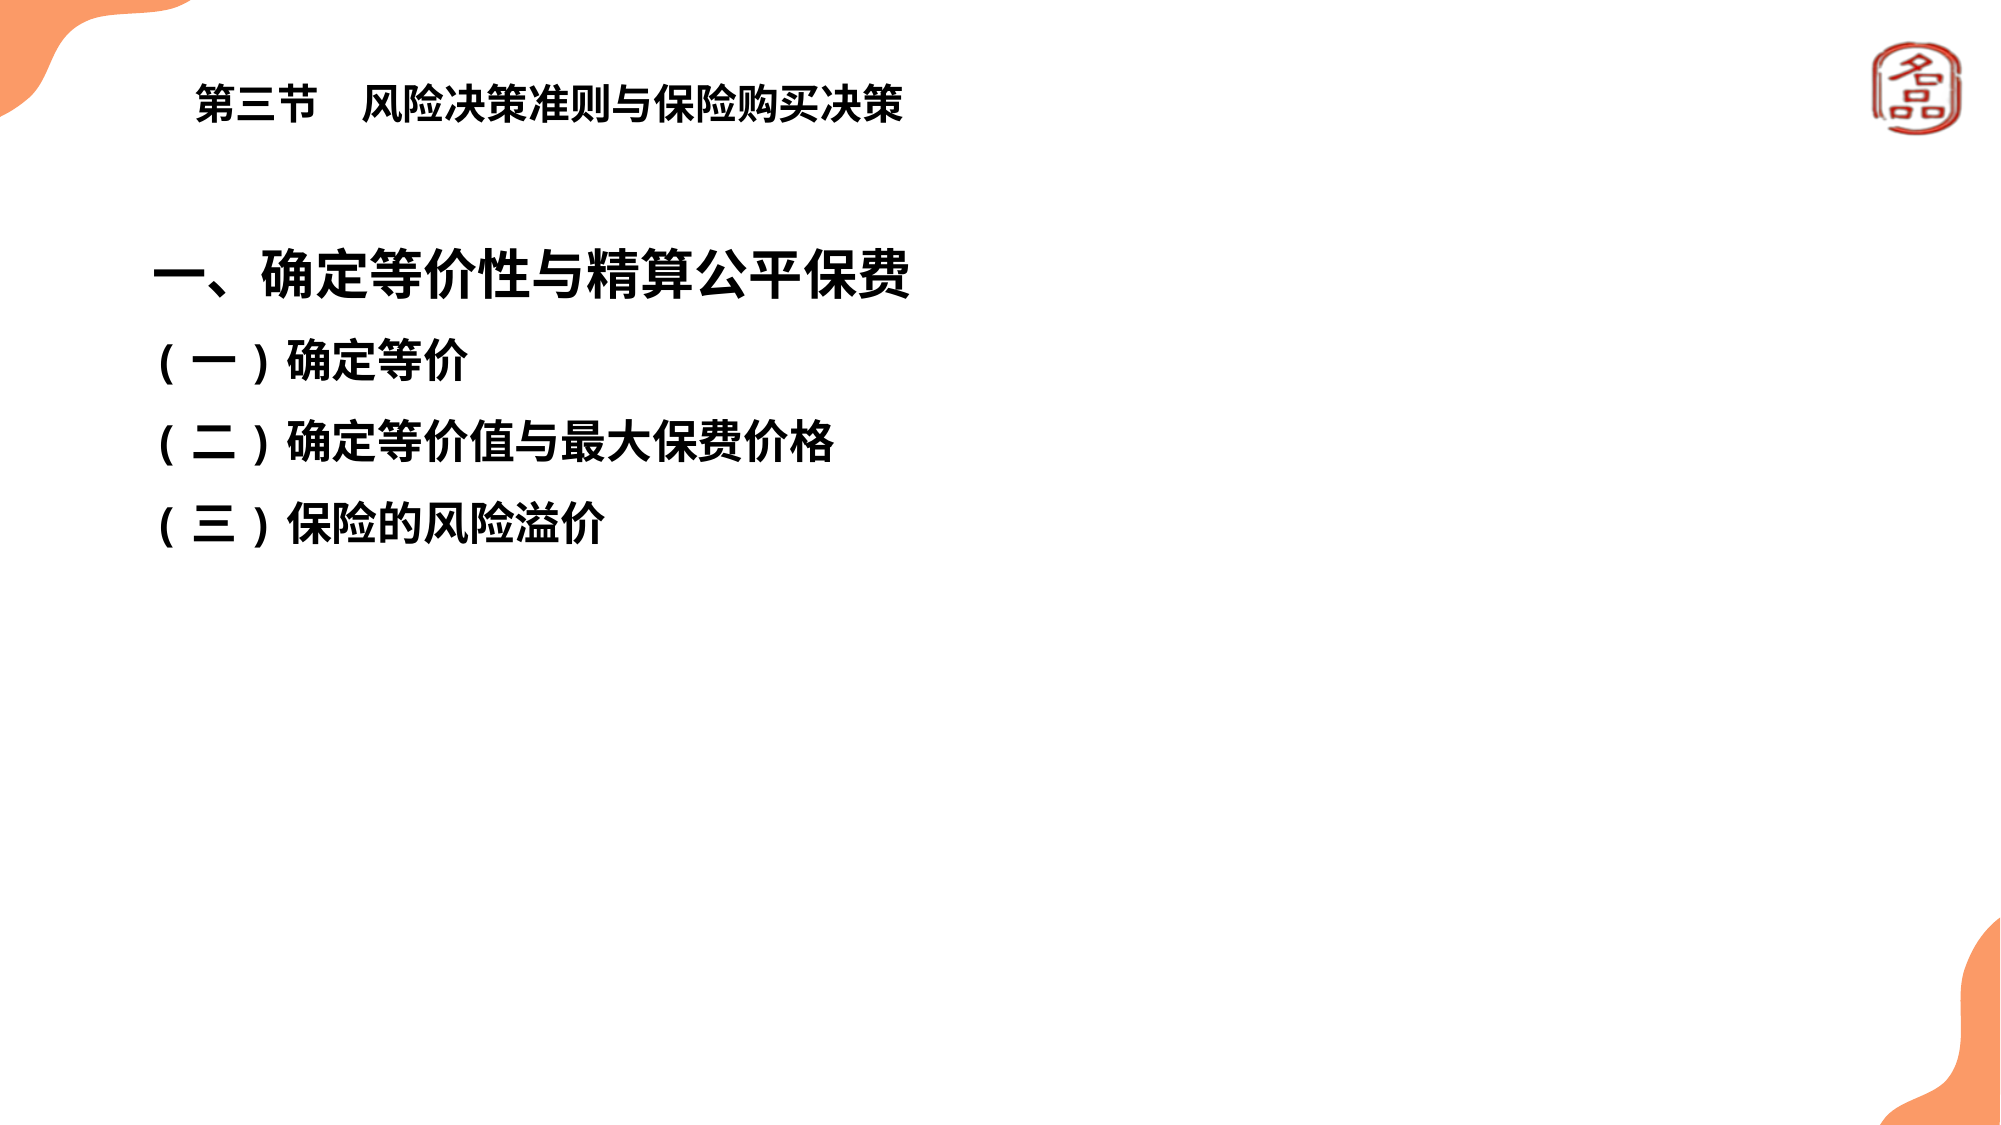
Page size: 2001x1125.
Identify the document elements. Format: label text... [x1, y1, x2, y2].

list 一、确定等价性与精算公平保费 (一)确定等价 (二)确定等价值与最大保费价格 (三)保险的风险溢价 [137, 217, 1863, 1031]
title 第三节 风险决策准则与保险购买决策 [137, 60, 1863, 152]
picture [1861, 10, 1990, 147]
